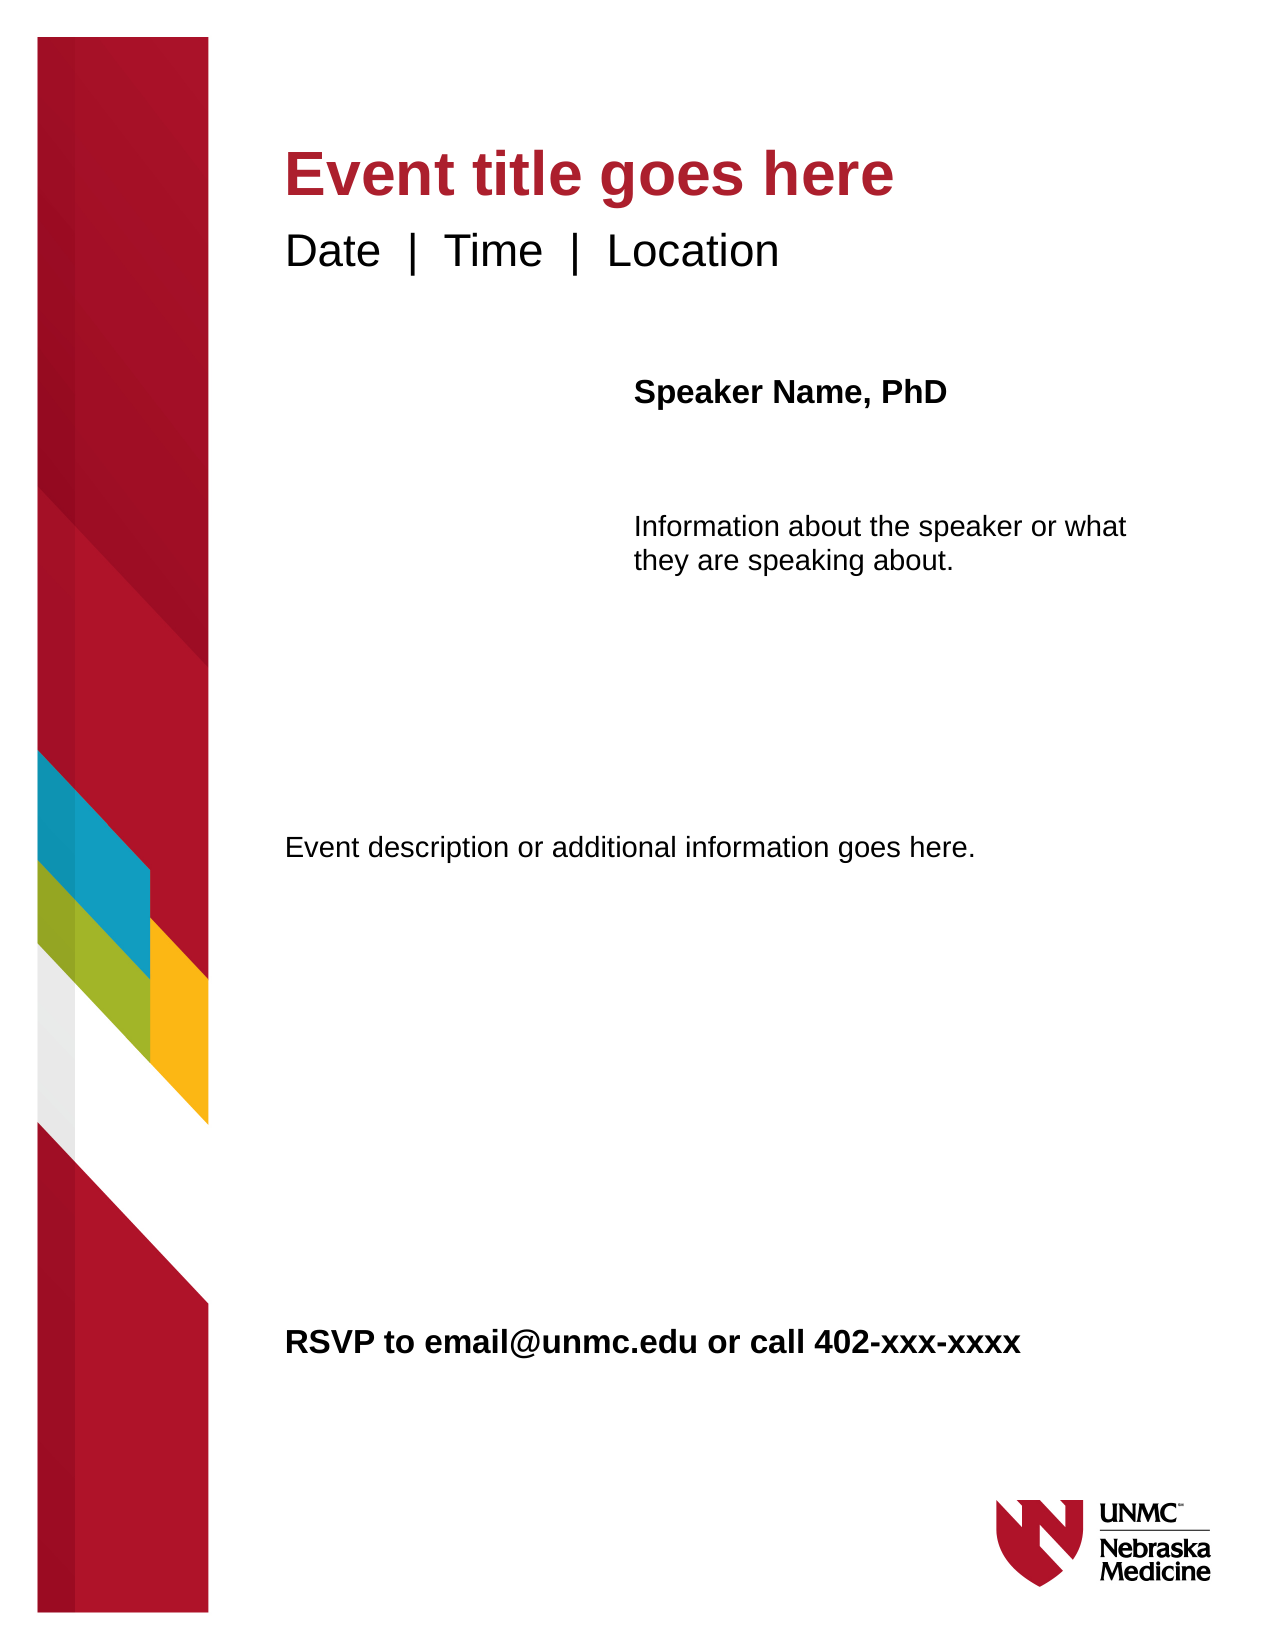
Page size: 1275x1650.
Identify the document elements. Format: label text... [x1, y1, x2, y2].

list Date | Time | Location [270, 219, 1198, 328]
picture [0, 0, 1275, 1650]
list Speaker Name, PhD [619, 368, 1198, 471]
title Event title goes here [270, 134, 1198, 209]
list Information about the speaker or what they are speaking about. [619, 500, 1198, 792]
list Event description or additional information goes here. [270, 821, 1198, 1250]
list RSVP to email@unmc.edu or call 402-xxx-xxxx [270, 1317, 1198, 1381]
